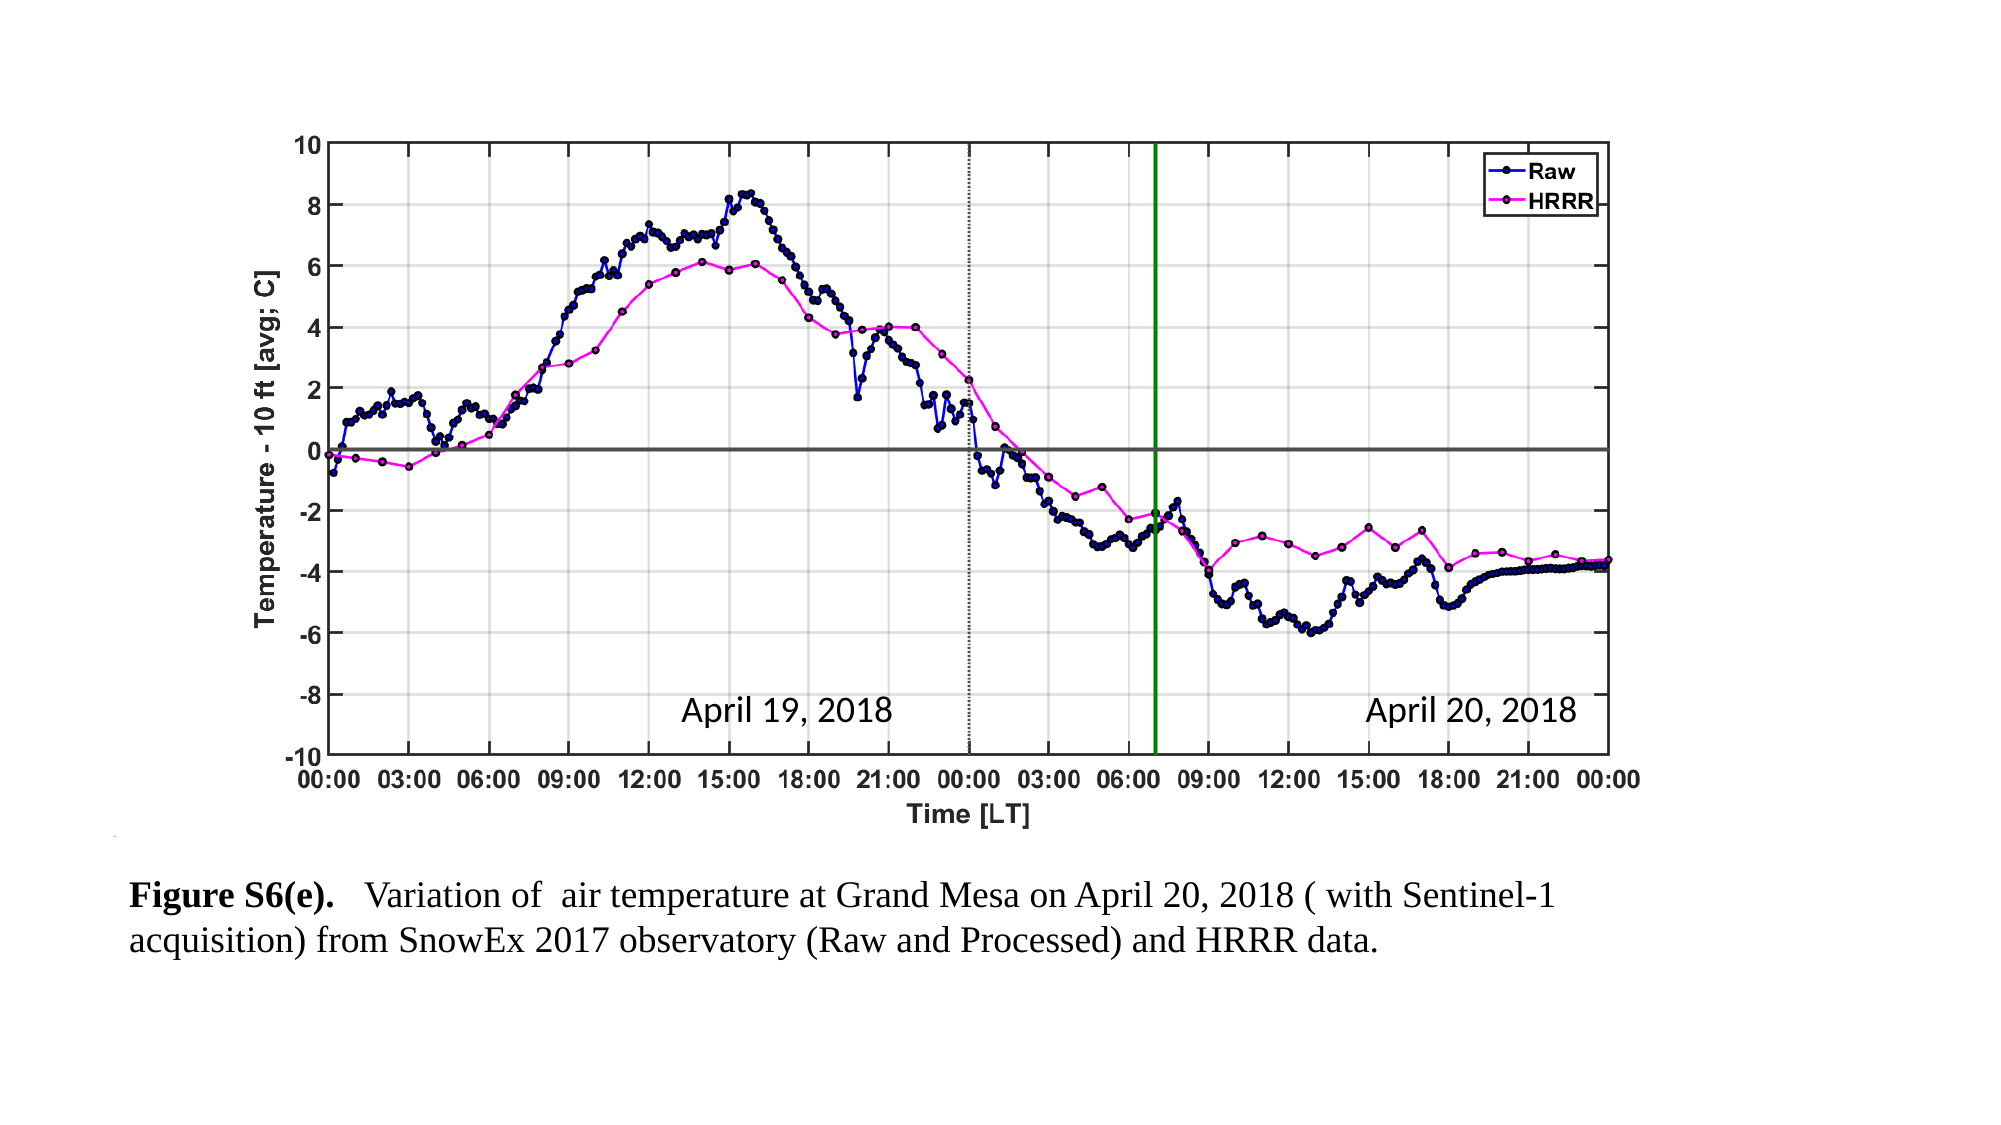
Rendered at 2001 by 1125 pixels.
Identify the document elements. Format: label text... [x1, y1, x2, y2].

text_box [114, 86, 1765, 837]
text_box Figure S6(e). Variation of air temperature at Grand Mesa on April 20, 2018 ( with Sentinel-1 acquisition) from SnowEx 2017 observatory (Raw and Processed) and HRRR data. [114, 862, 1642, 968]
